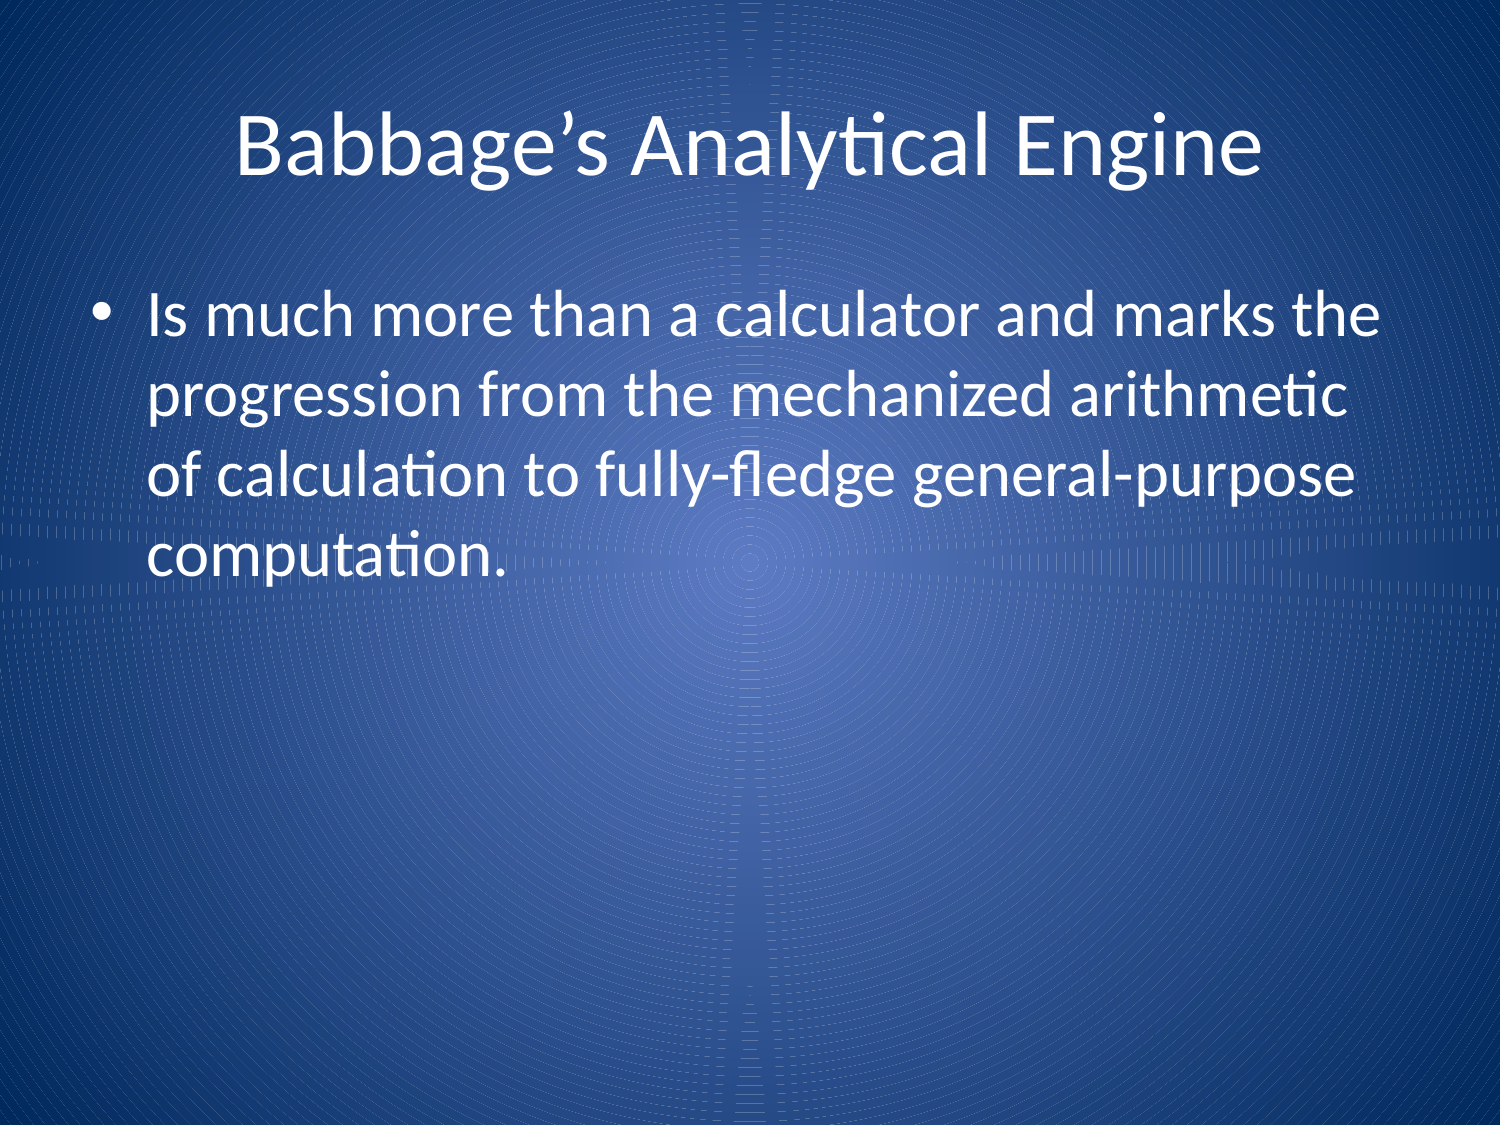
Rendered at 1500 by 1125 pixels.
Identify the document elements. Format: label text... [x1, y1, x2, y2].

title Babbage’s Analytical Engine [75, 45, 1425, 233]
list Is much more than a calculator and marks the progression from the mechanized arithmetic of calculation to fully-fledge general-purpose computation. [75, 262, 1425, 1005]
